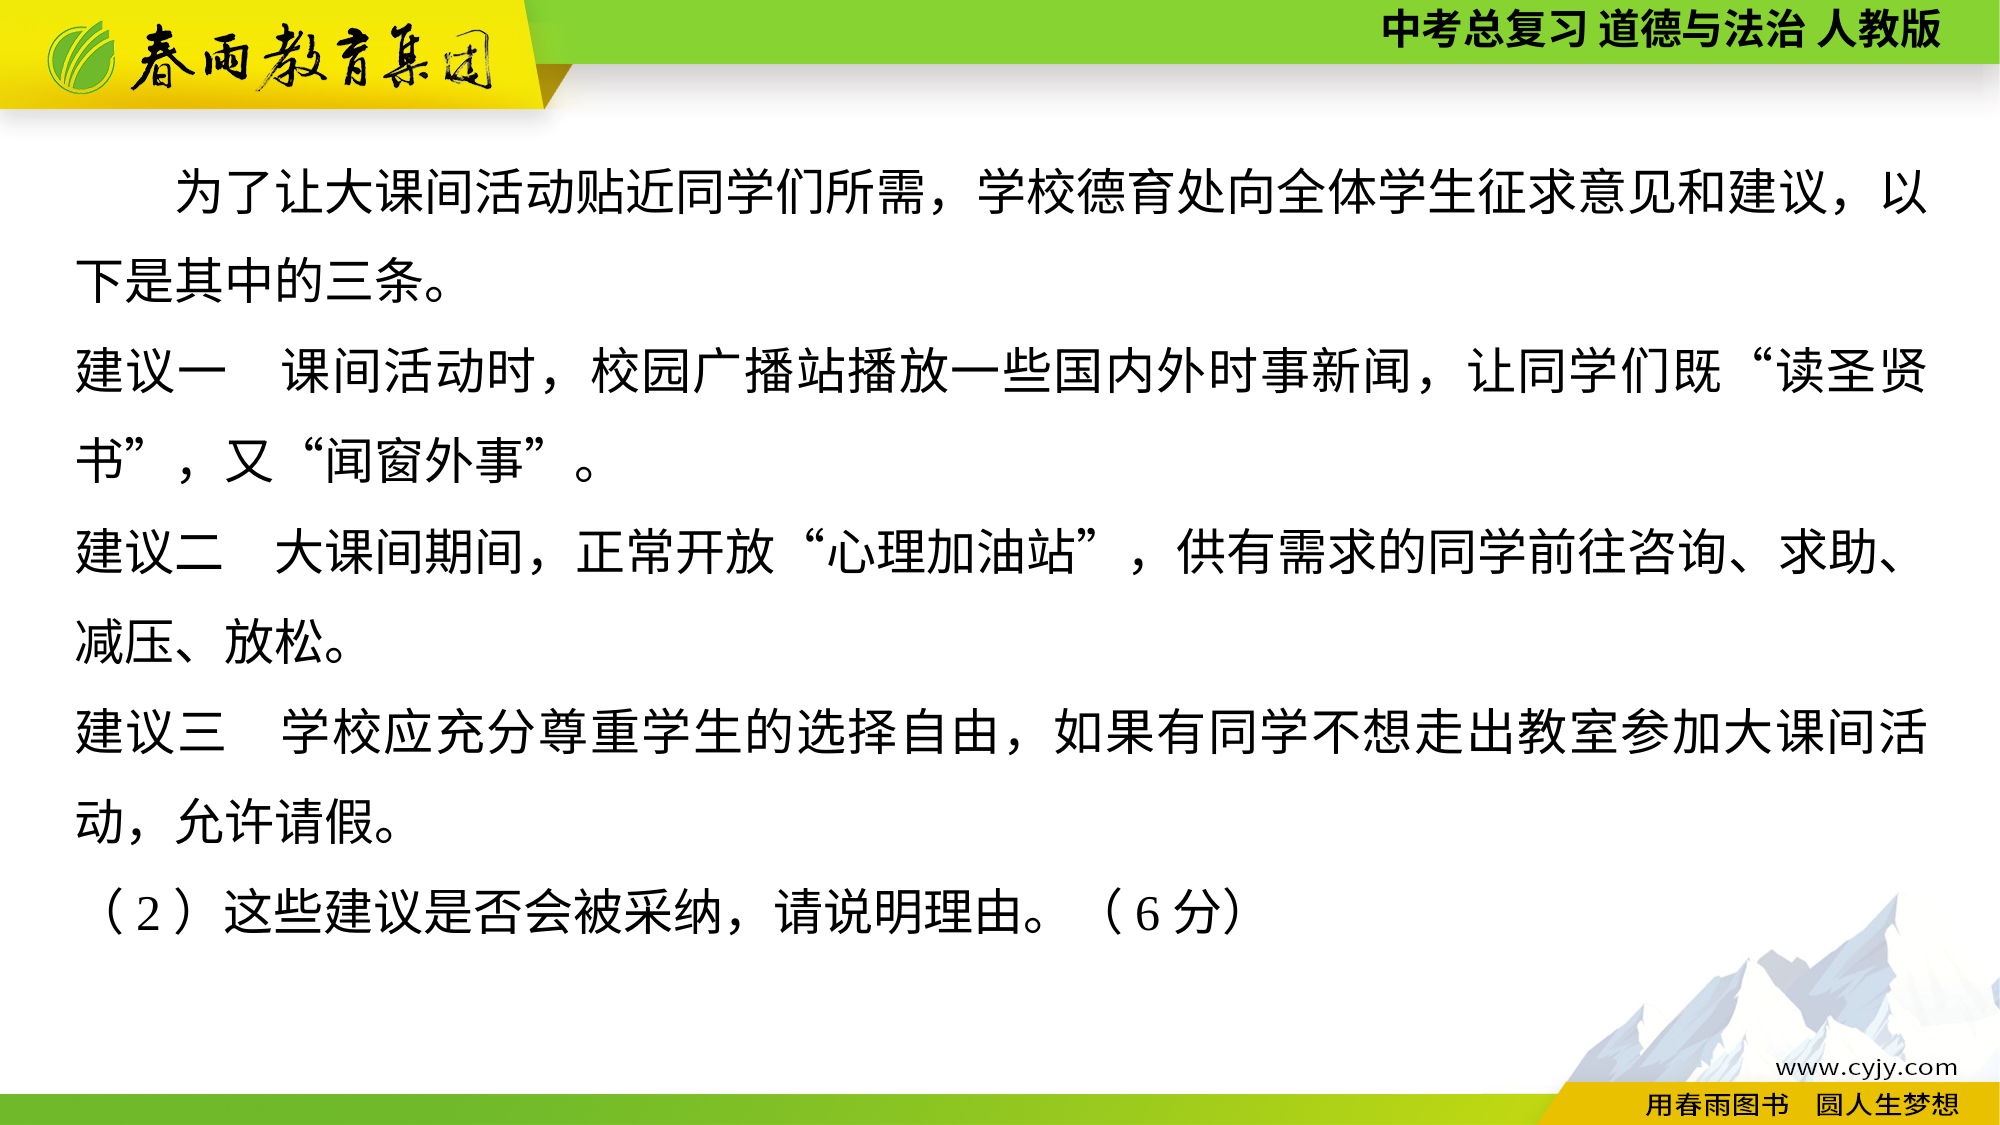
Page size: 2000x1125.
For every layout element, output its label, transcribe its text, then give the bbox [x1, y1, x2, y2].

list 为了让大课间活动贴近同学们所需，学校德育处向全体学生征求意见和建议，以下是其中的三条。 建议一 课间活动时，校园广播站播放一些国内外时事新闻，让同学们既“读圣贤书”，又“闻窗外事”。 建议二 大课间期间，正常开放“心理加油站”，供有需求的同学前往咨询、求助、减压、放松。 建议三 学校应充分尊重学生的选择自由，如果有同学不想走出教室参加大课间活动，允许请假。 （2）这些建议是否会被采纳，请说明理由。（6分） [59, 122, 1944, 944]
picture [0, 0, 2000, 1125]
